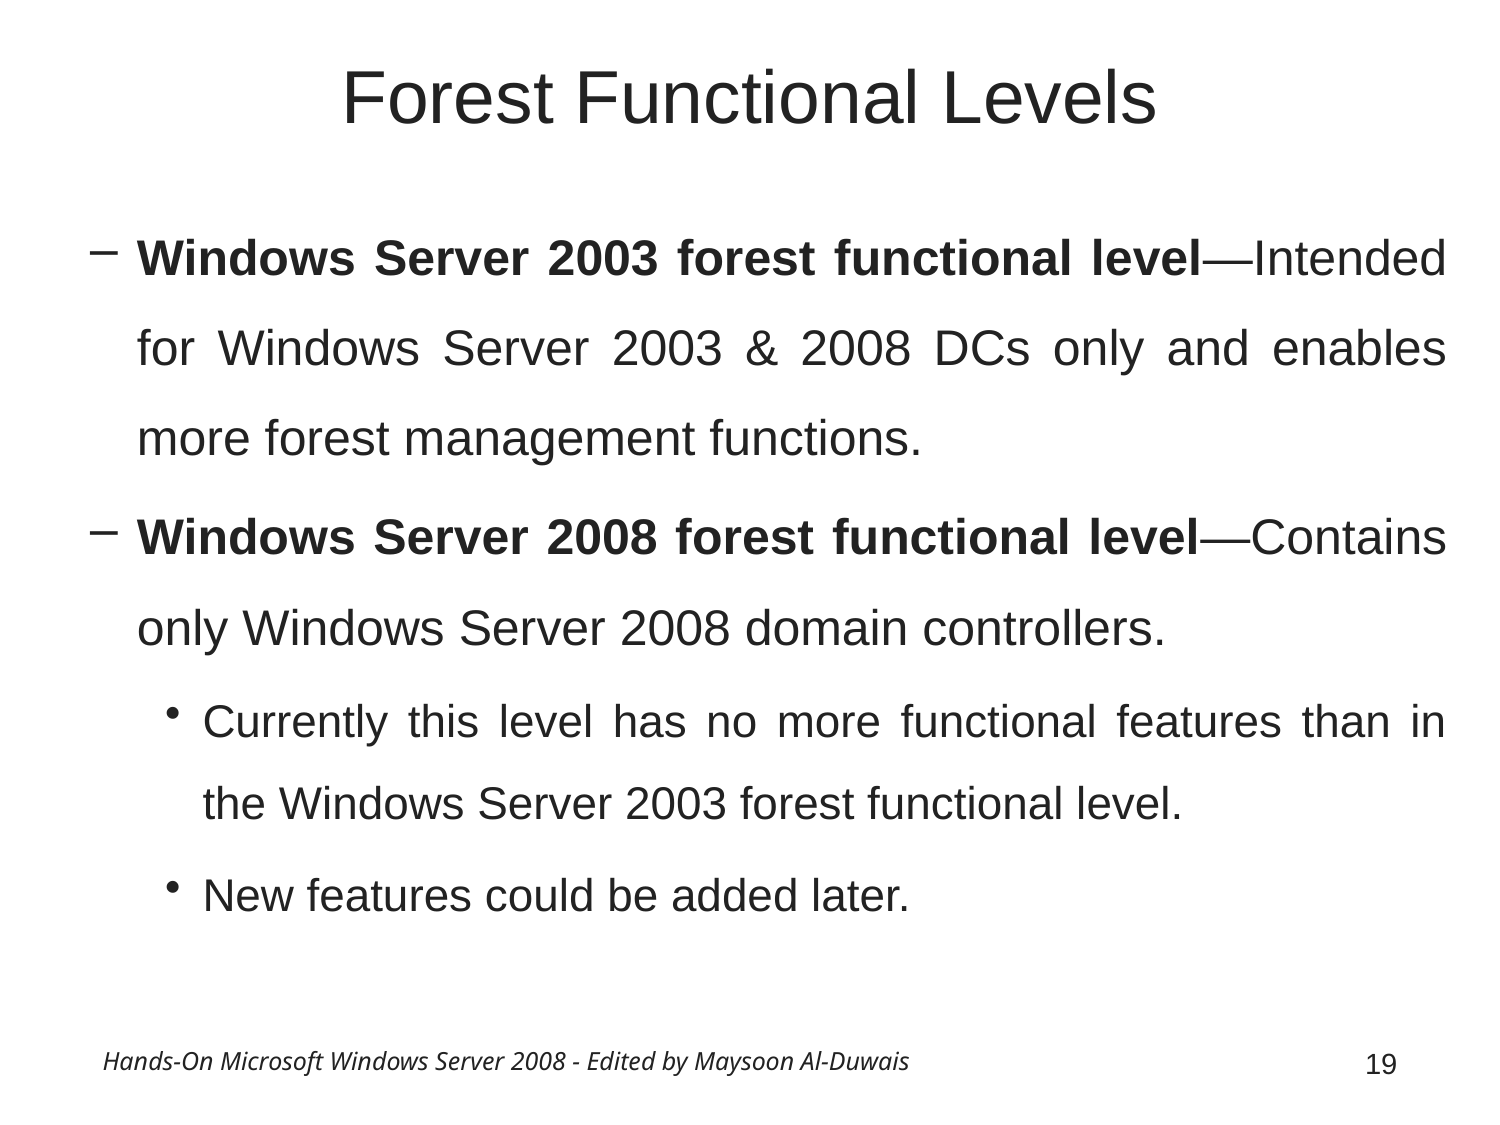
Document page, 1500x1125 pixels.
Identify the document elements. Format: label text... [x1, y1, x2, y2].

title Forest Functional Levels [87, 0, 1413, 187]
slide_number 19 [1074, 1037, 1413, 1101]
footer Hands-On Microsoft Windows Server 2008 - Edited by Maysoon Al-Duwais [87, 1037, 1051, 1101]
list Windows Server 2003 forest functional level—Intended for Windows Server 2003 & 2008 DCs only and enables more forest management functions. Windows Server 2008 forest functional level—Contains only Windows Server 2008 domain controllers. Currently this level has no more functional features than in the Windows Server 2003 forest functional level. New features could be added later. [0, 187, 1463, 938]
